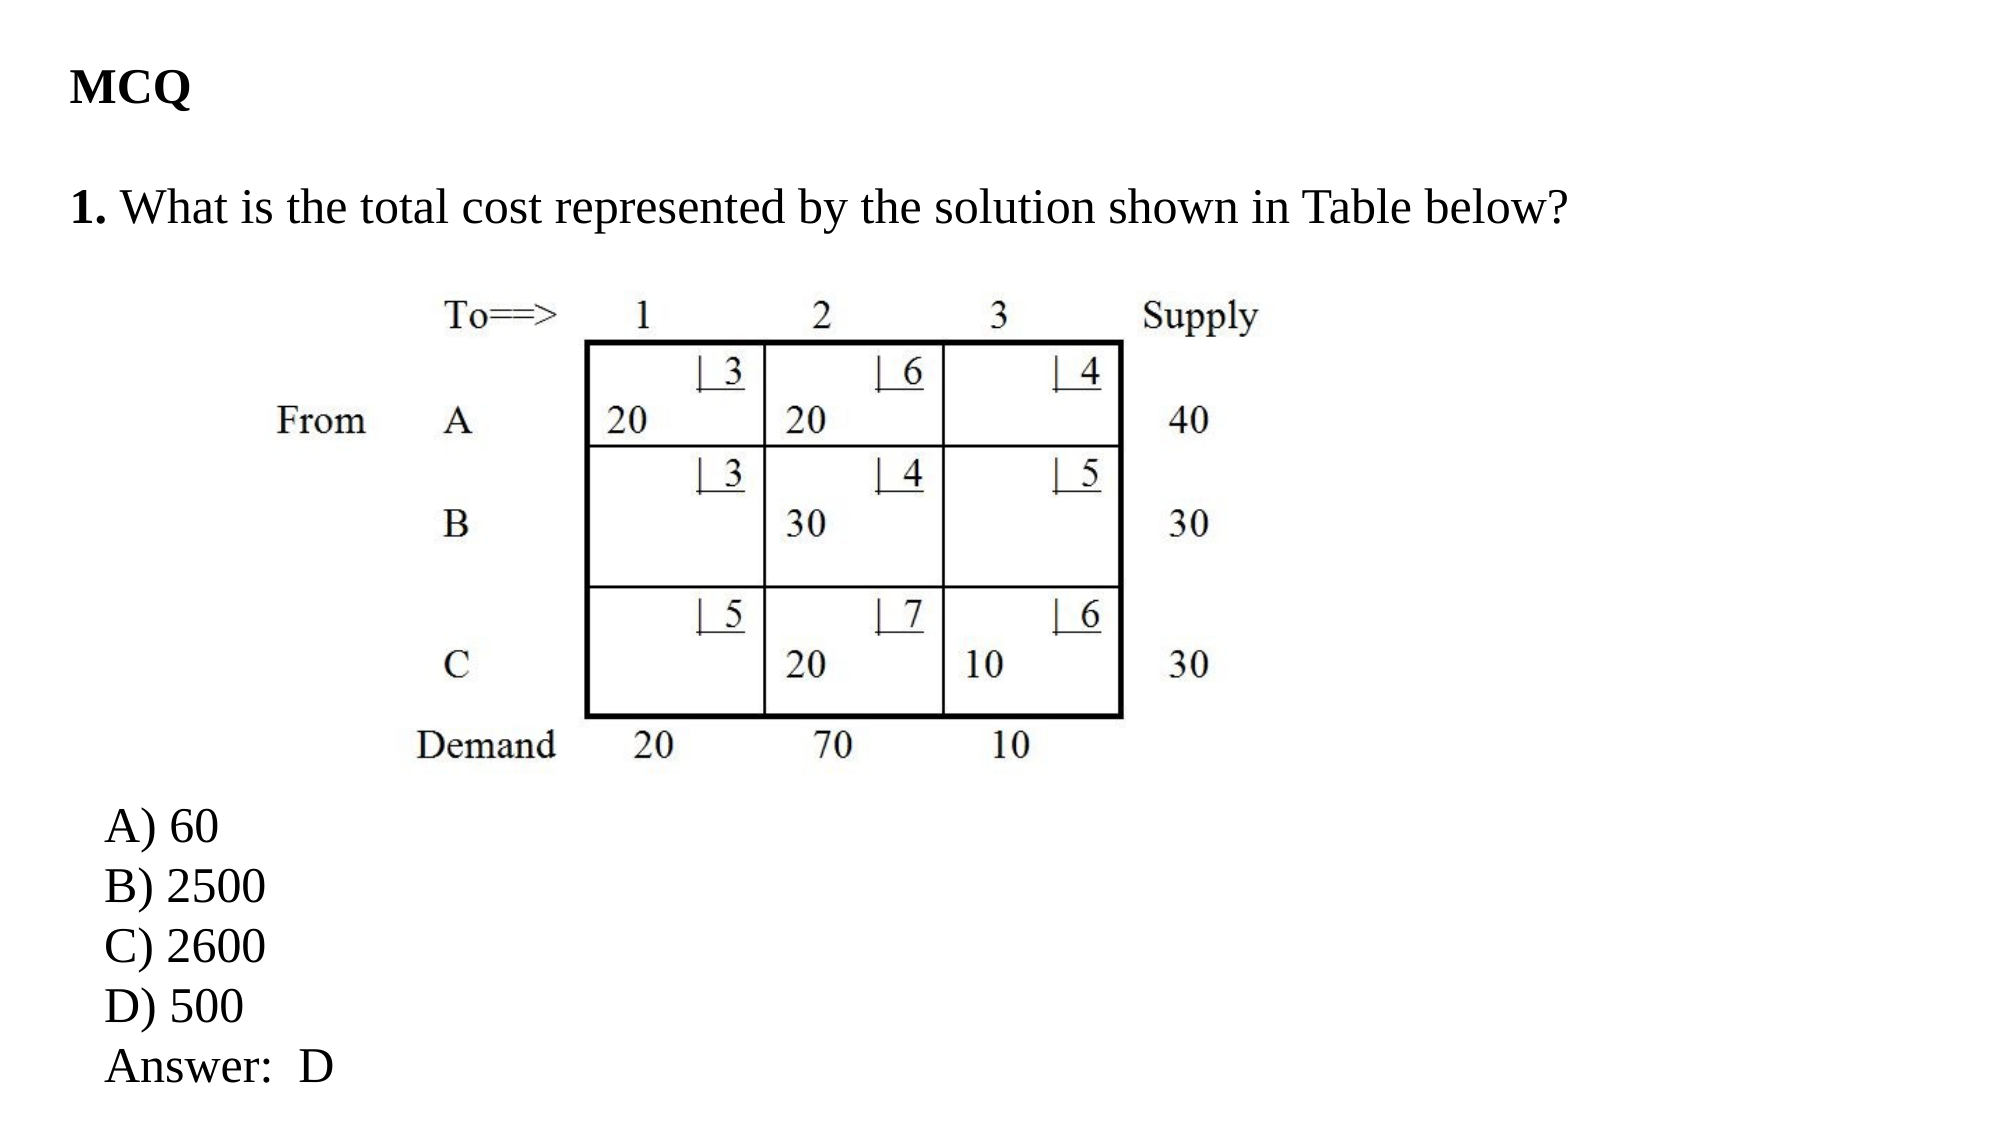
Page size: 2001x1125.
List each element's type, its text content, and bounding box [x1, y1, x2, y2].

text_box A) 60 B) 2500 C) 2600 D) 500 Answer: D [89, 785, 1090, 1101]
text_box MCQ 1. What is the total cost represented by the solution shown in Table below? [54, 42, 1960, 242]
picture [266, 291, 1279, 774]
